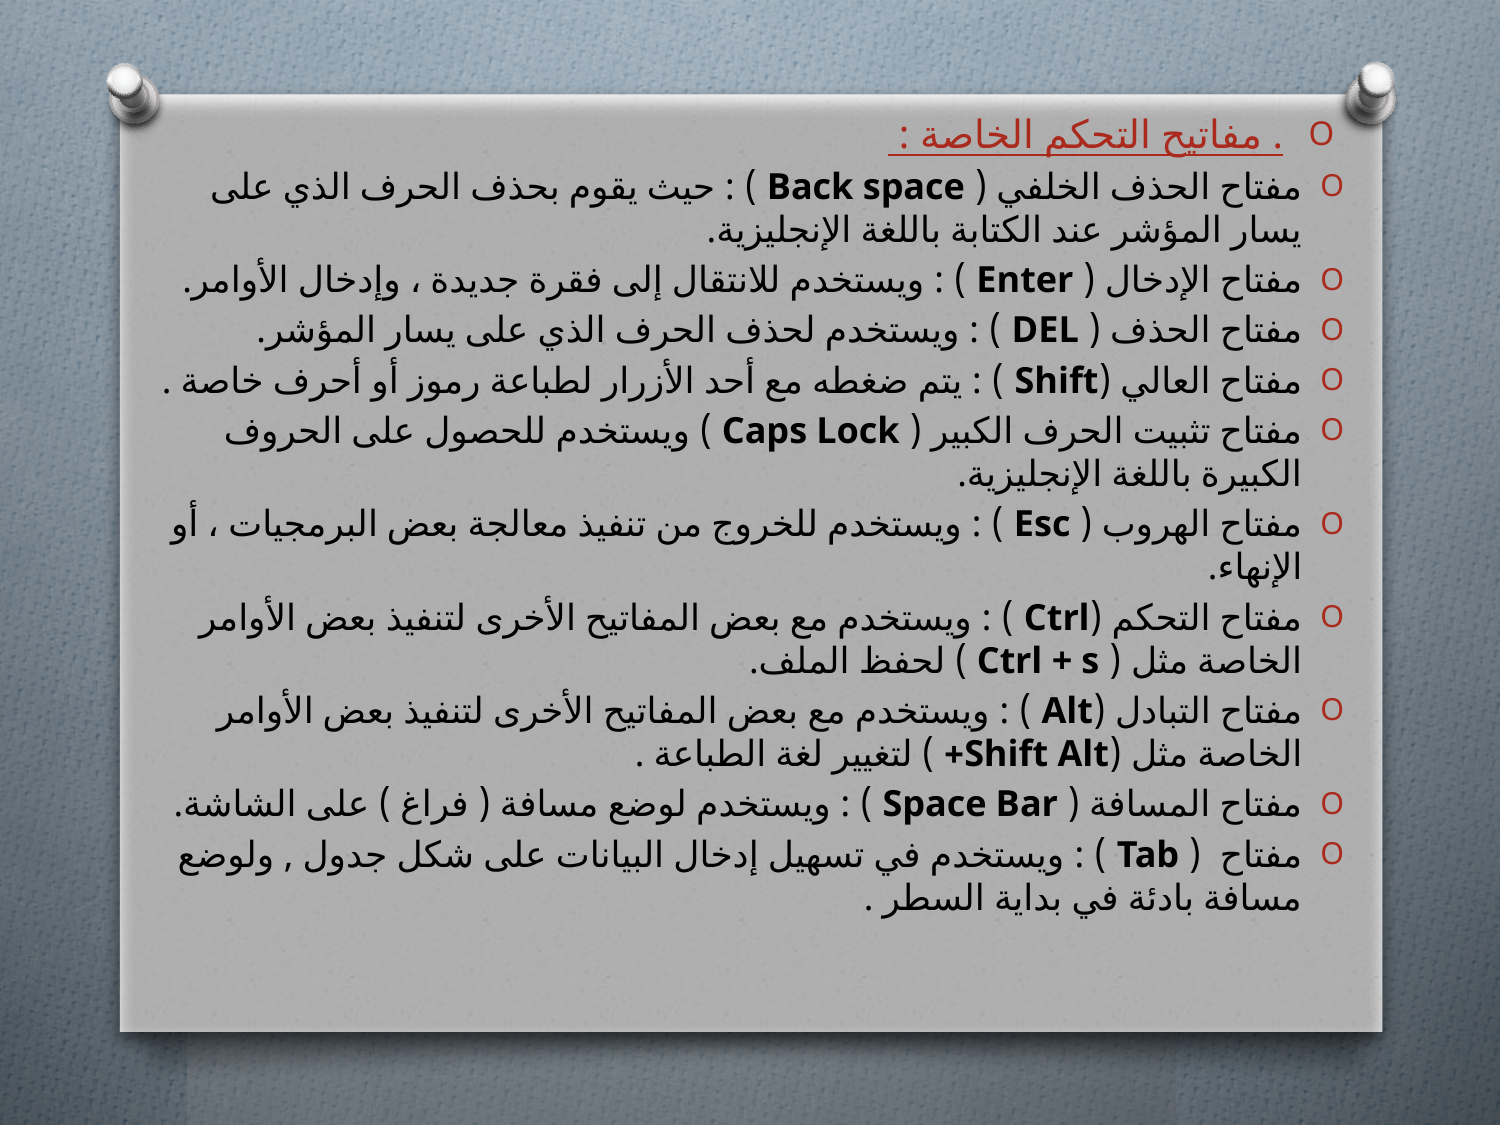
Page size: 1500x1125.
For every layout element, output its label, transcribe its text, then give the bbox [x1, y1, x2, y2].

picture [75, 29, 198, 137]
picture [1317, 35, 1439, 156]
list . مفاتيح التحكم الخاصة : مفتاح الحذف الخلفي ( Back space ) : حيث يقوم بحذف الحرف الذي على يسار المؤشر عند الكتابة باللغة الإنجليزية. مفتاح الإدخال ( Enter ) : ويستخدم للانتقال إلى فقرة جديدة ، وإدخال الأوامر. مفتاح الحذف ( DEL ) : ويستخدم لحذف الحرف الذي على يسار المؤشر. مفتاح العالي (Shift ) : يتم ضغطه مع أحد الأزرار لطباعة رموز أو أحرف خاصة . مفتاح تثبيت الحرف الكبير ( Caps Lock ) ويستخدم للحصول على الحروف الكبيرة باللغة الإنجليزية. مفتاح الهروب ( Esc ) : ويستخدم للخروج من تنفيذ معالجة بعض البرمجيات ، أو الإنهاء. مفتاح التحكم (Ctrl ) : ويستخدم مع بعض المفاتيح الأخرى لتنفيذ بعض الأوامر الخاصة مثل ( Ctrl + s ) لحفظ الملف. مفتاح التبادل (Alt ) : ويستخدم مع بعض المفاتيح الأخرى لتنفيذ بعض الأوامر الخاصة مثل (Shift Alt+ ) لتغيير لغة الطباعة . مفتاح المسافة ( Space Bar ) : ويستخدم لوضع مسافة ( فراغ ) على الشاشة. مفتاح ( Tab ) : ويستخدم في تسهيل إدخال البيانات على شكل جدول , ولوضع مسافة بادئة في بداية السطر . [123, 101, 1353, 1024]
